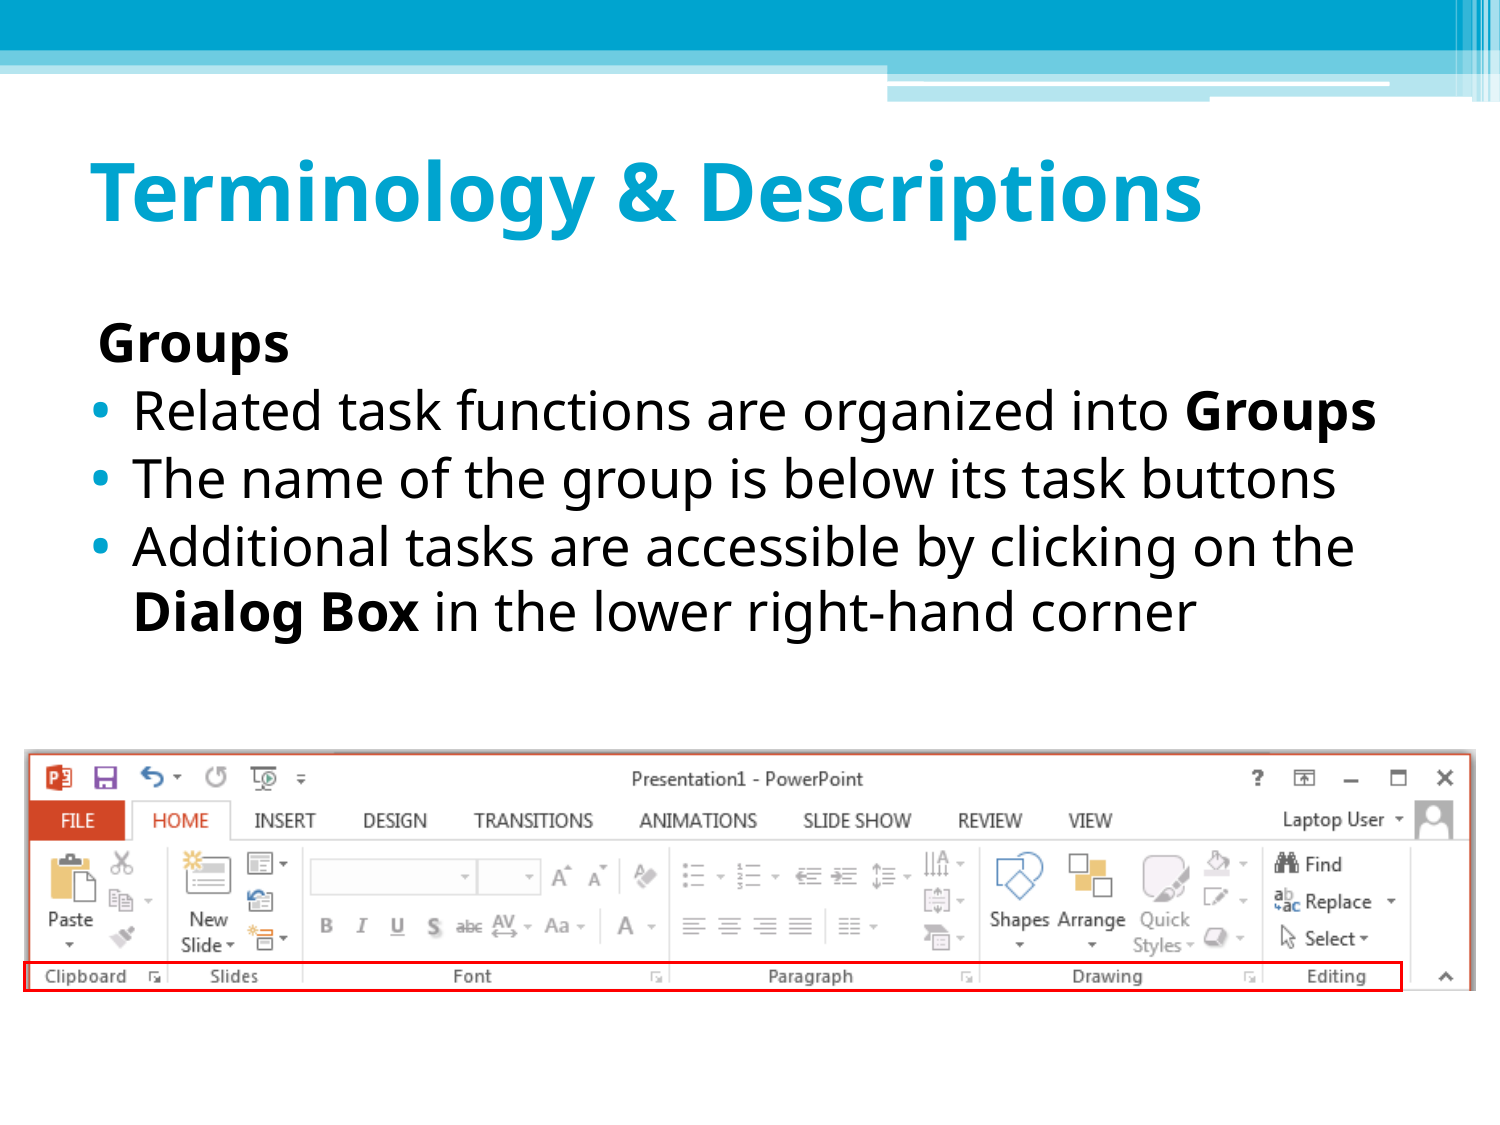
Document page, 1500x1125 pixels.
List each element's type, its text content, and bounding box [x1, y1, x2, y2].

picture [24, 749, 1476, 991]
list Groups Related task functions are organized into Groups The name of the group is below its task buttons Additional tasks are accessible by clicking on the Dialog Box in the lower right-hand corner [76, 300, 1427, 749]
title Terminology & Descriptions [75, 102, 1418, 275]
